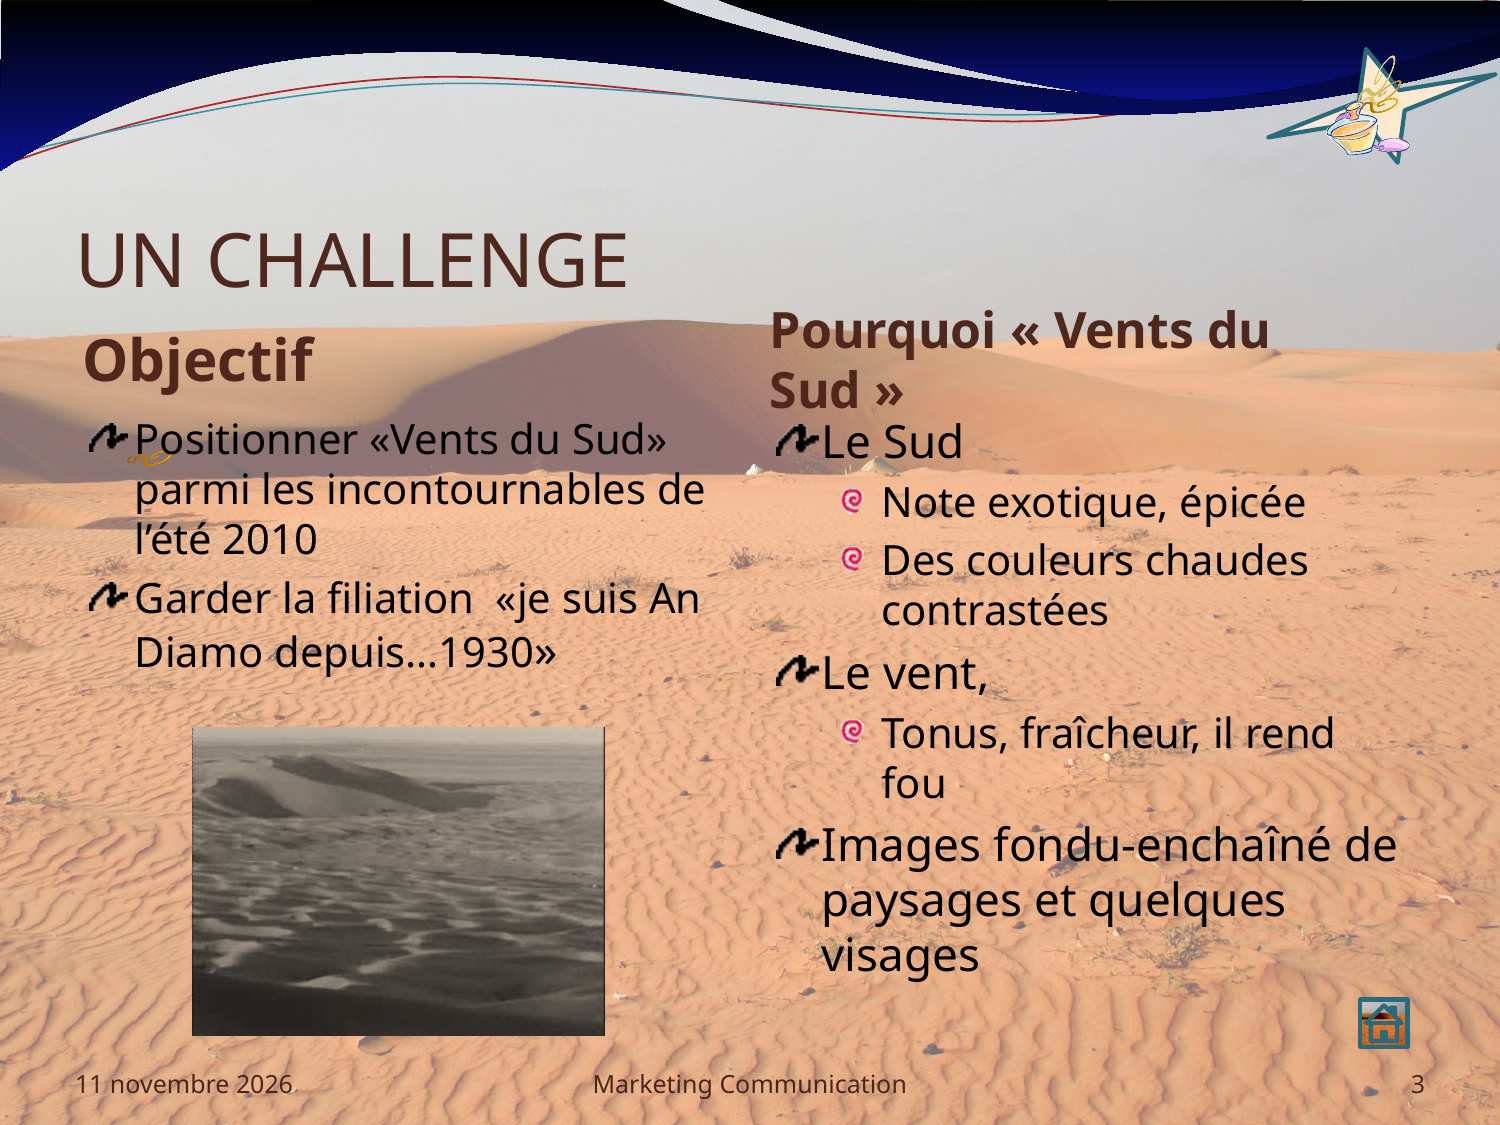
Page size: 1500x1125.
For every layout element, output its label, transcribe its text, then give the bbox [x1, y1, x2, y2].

title Un challenge [75, 115, 1425, 303]
picture [89, 423, 128, 452]
picture [776, 424, 819, 456]
picture [776, 655, 819, 686]
picture [776, 828, 819, 859]
picture [89, 582, 128, 611]
list Objectif [75, 304, 738, 412]
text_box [206, 703, 621, 1015]
footer Marketing Communication [474, 1042, 1025, 1103]
slide_number avril 11 [75, 1042, 425, 1103]
picture [841, 546, 865, 572]
picture [841, 488, 865, 514]
picture [841, 719, 865, 744]
list Positionner «Vents du Sud» parmi les incontournables de l’été 2010 Garder la filiation «je suis An Diamo depuis…1930» [75, 412, 738, 704]
list Pourquoi « Vents du Sud » [761, 305, 1425, 412]
slide_number 3 [1299, 1042, 1425, 1103]
list Le Sud Note exotique, épicée Des couleurs chaudes contrastées Le vent, Tonus, fraîcheur, il rend fou Images fondu-enchaîné de paysages et quelques visages [761, 412, 1425, 1044]
